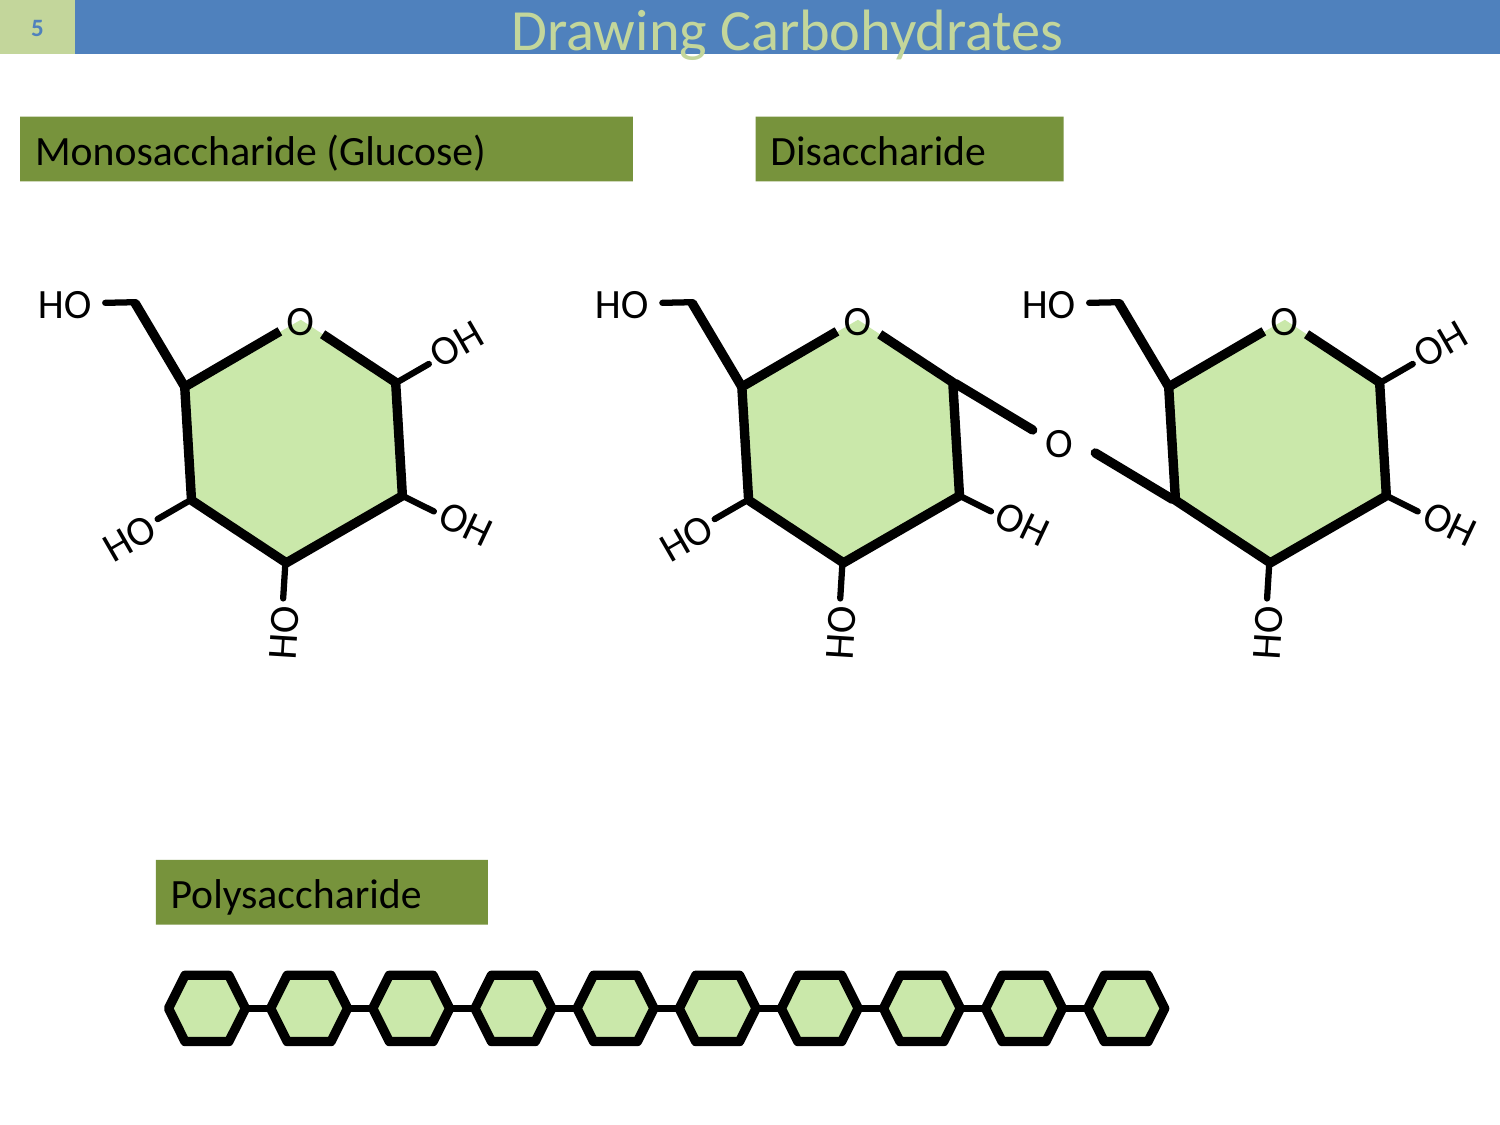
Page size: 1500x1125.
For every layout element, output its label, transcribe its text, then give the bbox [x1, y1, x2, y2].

text_box Disaccharide [755, 116, 1064, 182]
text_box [997, 188, 1496, 658]
text_box Monosaccharide (Glucose) [20, 116, 633, 182]
title Drawing Carbohydrates [75, 0, 1500, 54]
text_box Polysaccharide [155, 859, 488, 925]
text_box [45, 180, 510, 649]
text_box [168, 975, 1165, 1042]
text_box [609, 205, 973, 674]
